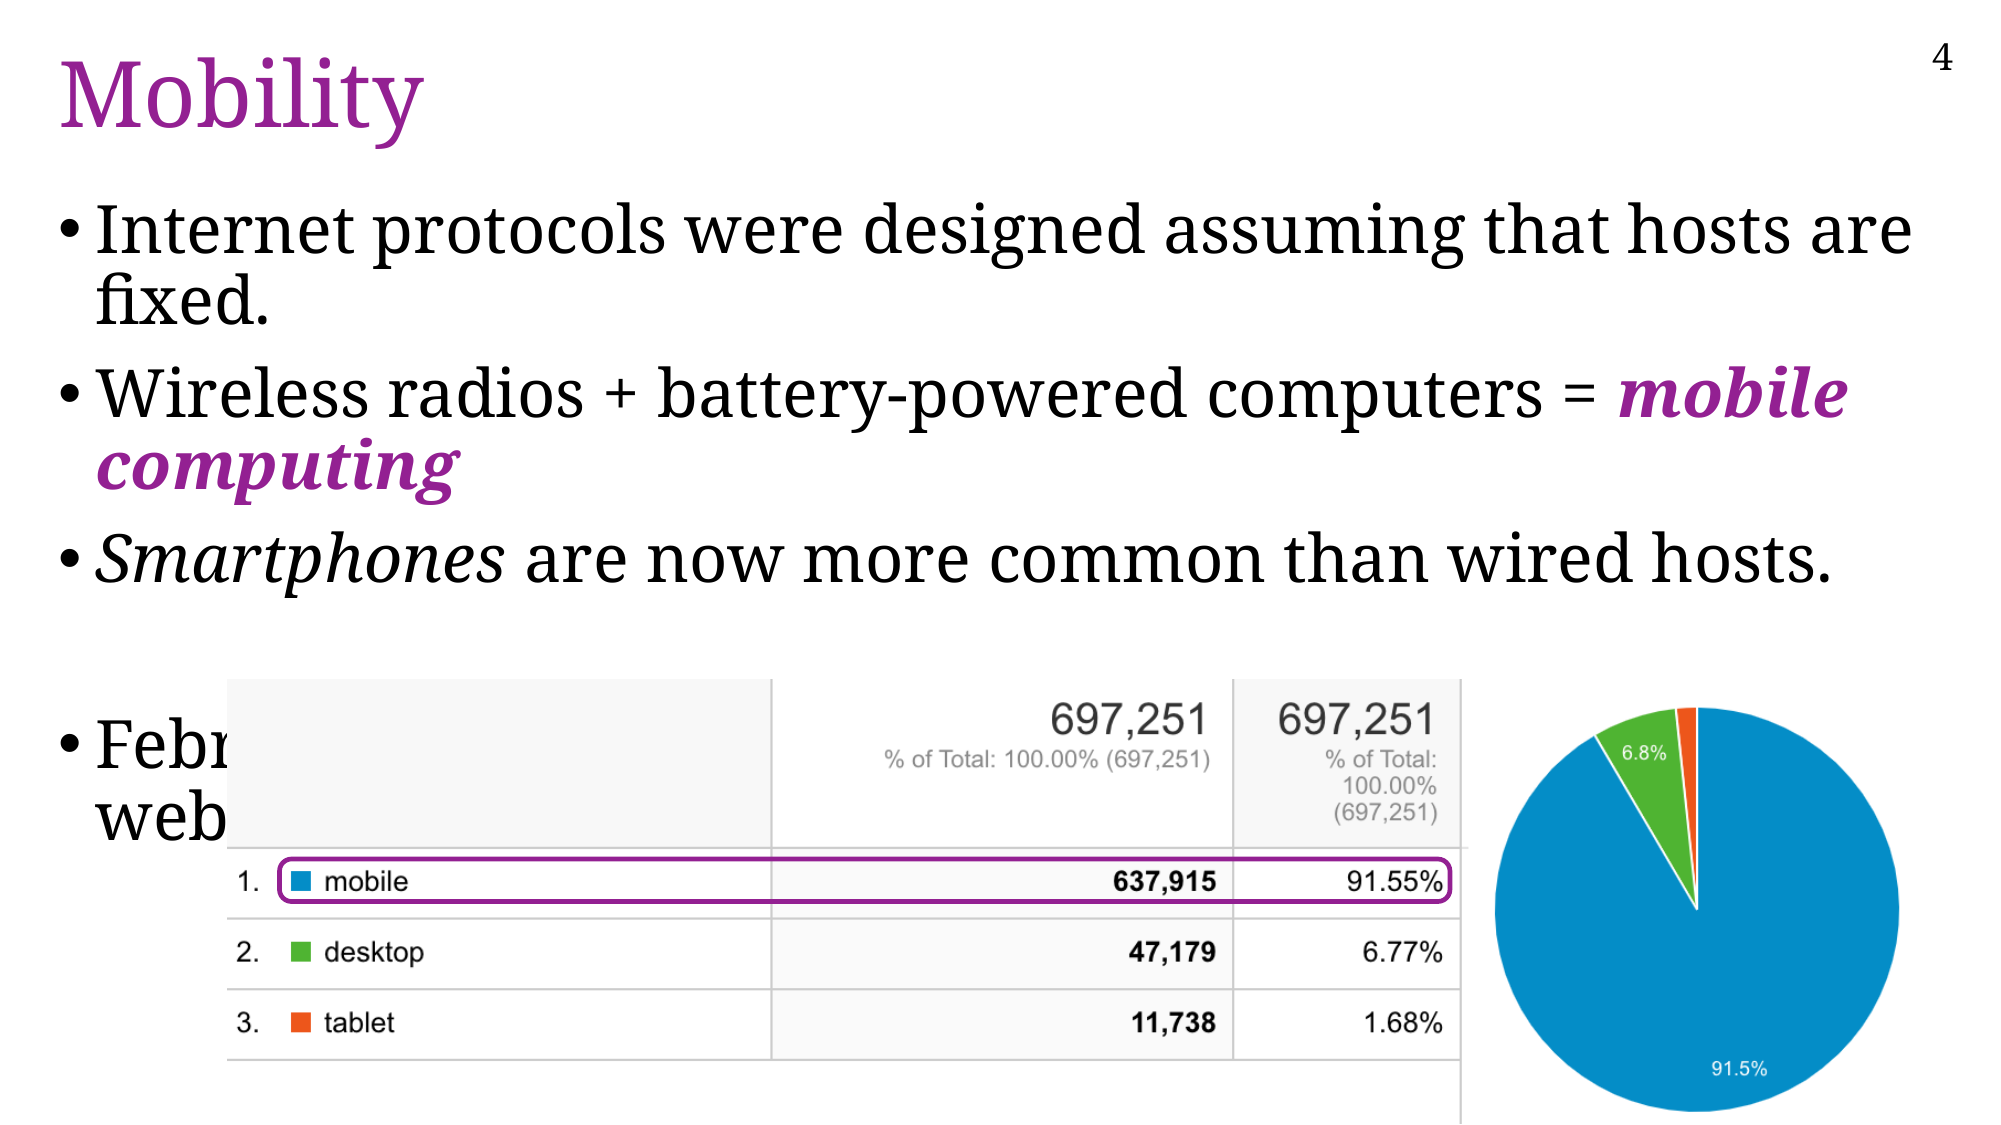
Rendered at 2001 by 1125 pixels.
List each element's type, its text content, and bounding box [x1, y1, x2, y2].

picture [227, 679, 1907, 1124]
list Internet protocols were designed assuming that hosts are fixed. Wireless radios + battery-powered computers = mobile computing Smartphones are now more common than wired hosts. February 2020 unique users on gunmemorial.org website: [43, 188, 1953, 1106]
title Mobility [43, 25, 1953, 171]
